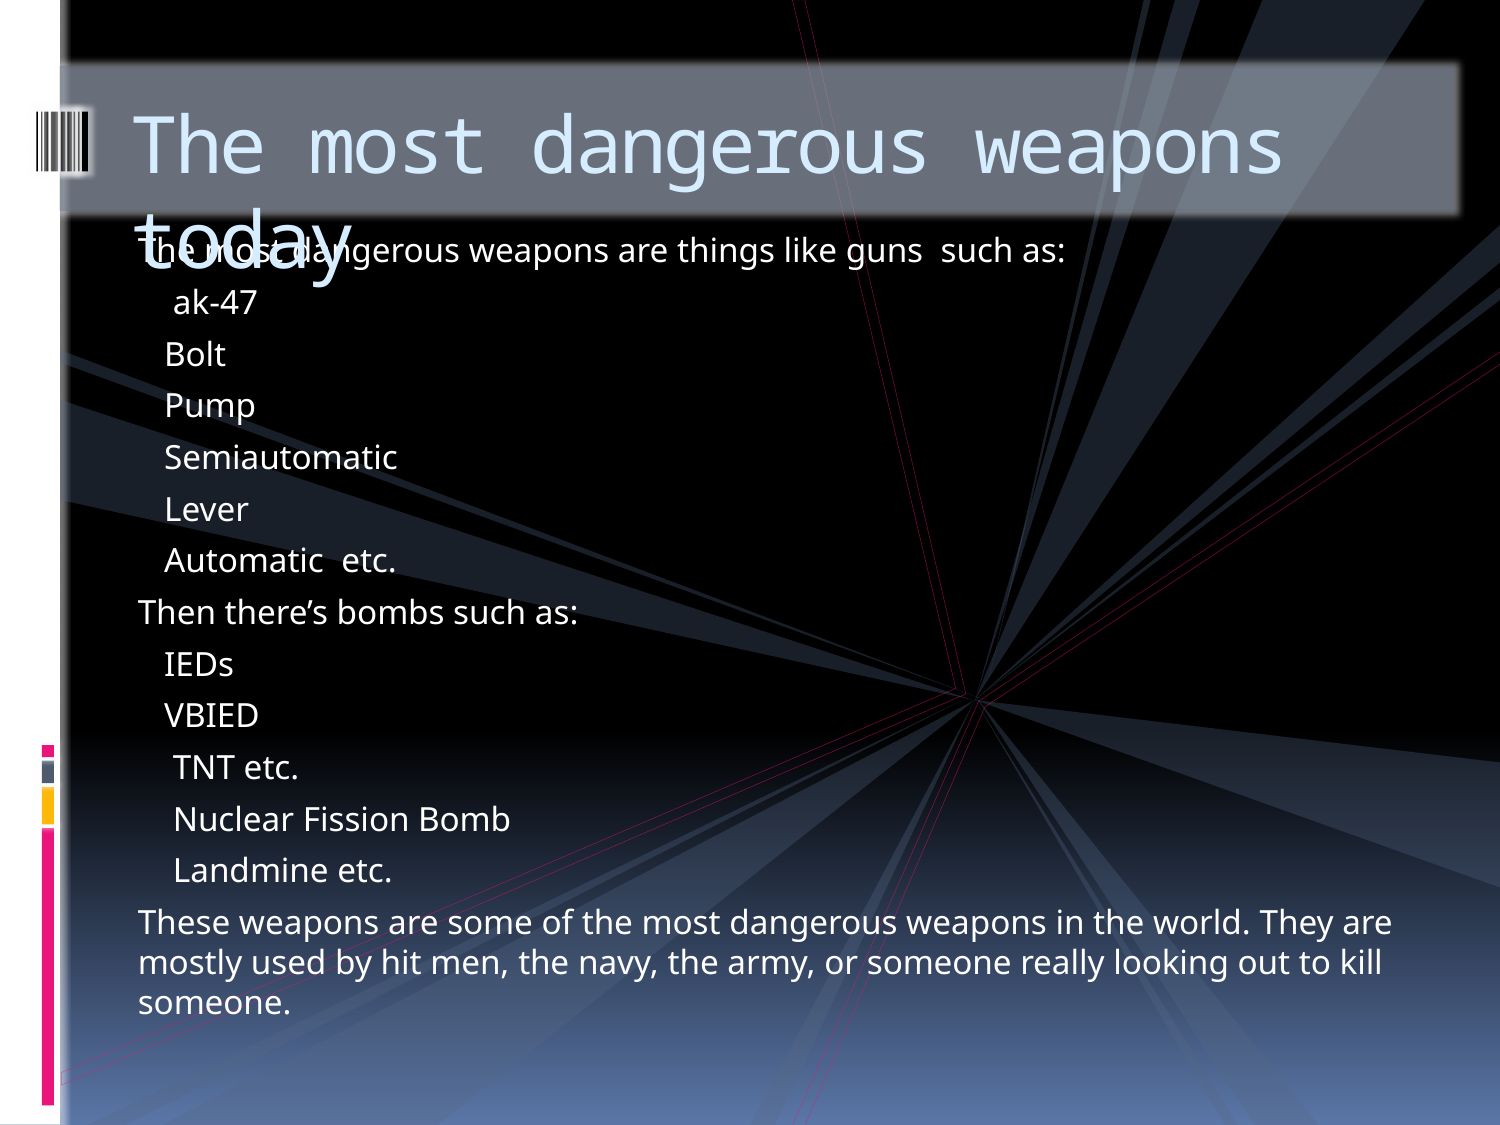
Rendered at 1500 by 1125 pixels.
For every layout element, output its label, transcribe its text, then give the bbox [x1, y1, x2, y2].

title The most dangerous weapons today [115, 83, 1454, 212]
list The most dangerous weapons are things like guns such as: ak-47 Bolt Pump Semiautomatic Lever Automatic etc. Then there’s bombs such as: IEDs VBIED TNT etc. Nuclear Fission Bomb Landmine etc. These weapons are some of the most dangerous weapons in the world. They are mostly used by hit men, the navy, the army, or someone really looking out to kill someone. [115, 221, 1413, 1125]
